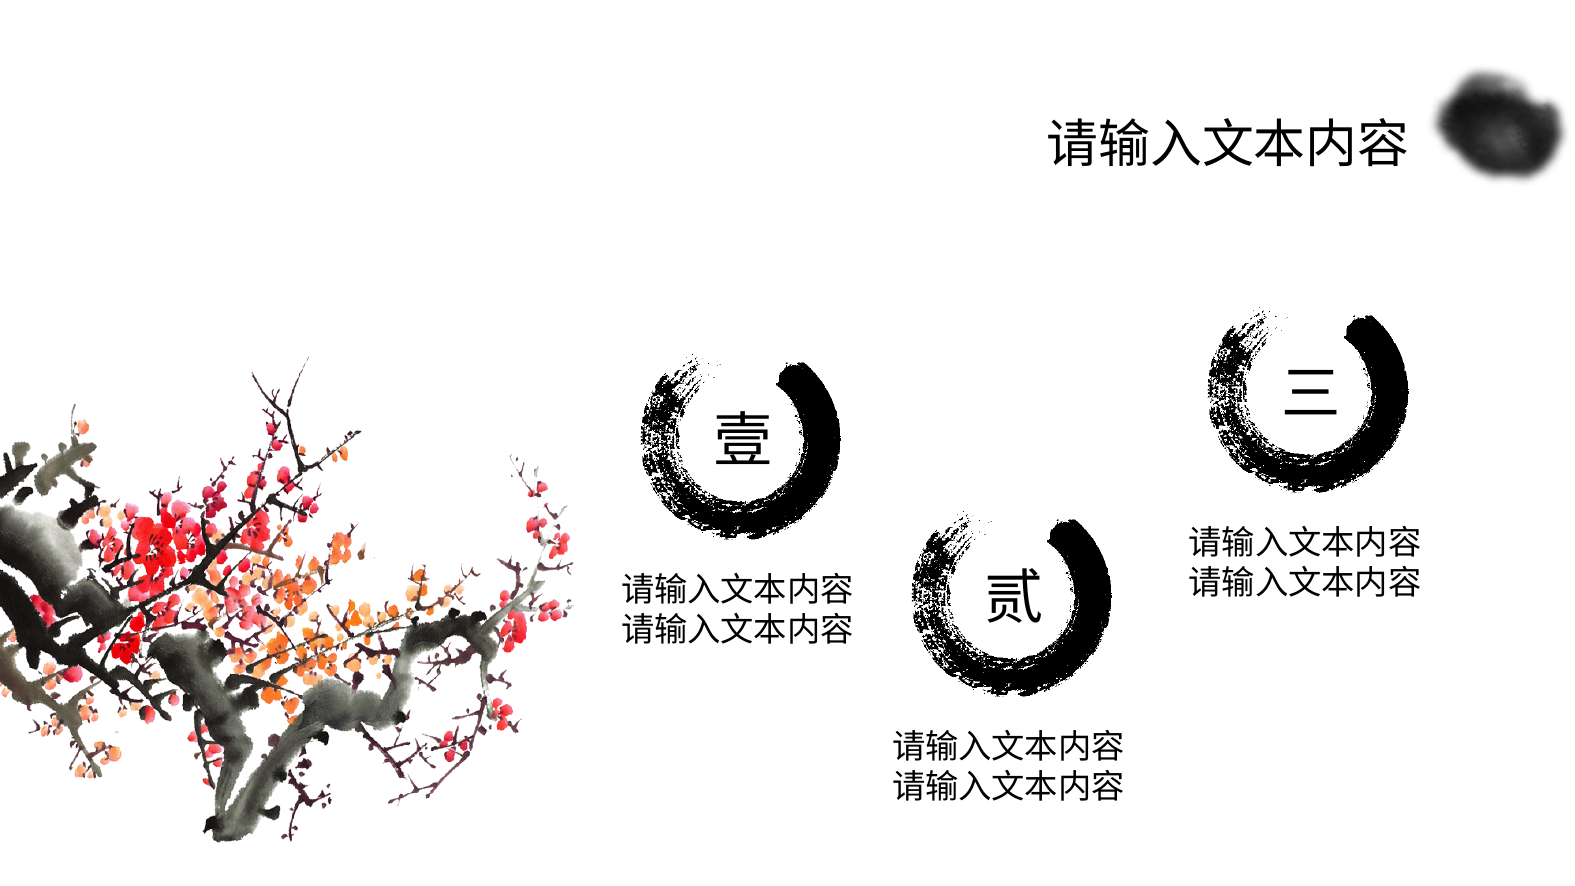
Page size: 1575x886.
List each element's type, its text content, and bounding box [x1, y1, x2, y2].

text_box 请输入文本内容 [1032, 103, 1419, 181]
picture [894, 493, 1123, 723]
picture [1419, 61, 1575, 196]
picture [1190, 289, 1420, 519]
text_box 请输入文本内容 请输入文本内容 [631, 560, 869, 736]
picture [0, 289, 852, 886]
text_box 请输入文本内容 请输入文本内容 [877, 717, 1140, 886]
text_box 请输入文本内容 请输入文本内容 [1174, 513, 1437, 688]
